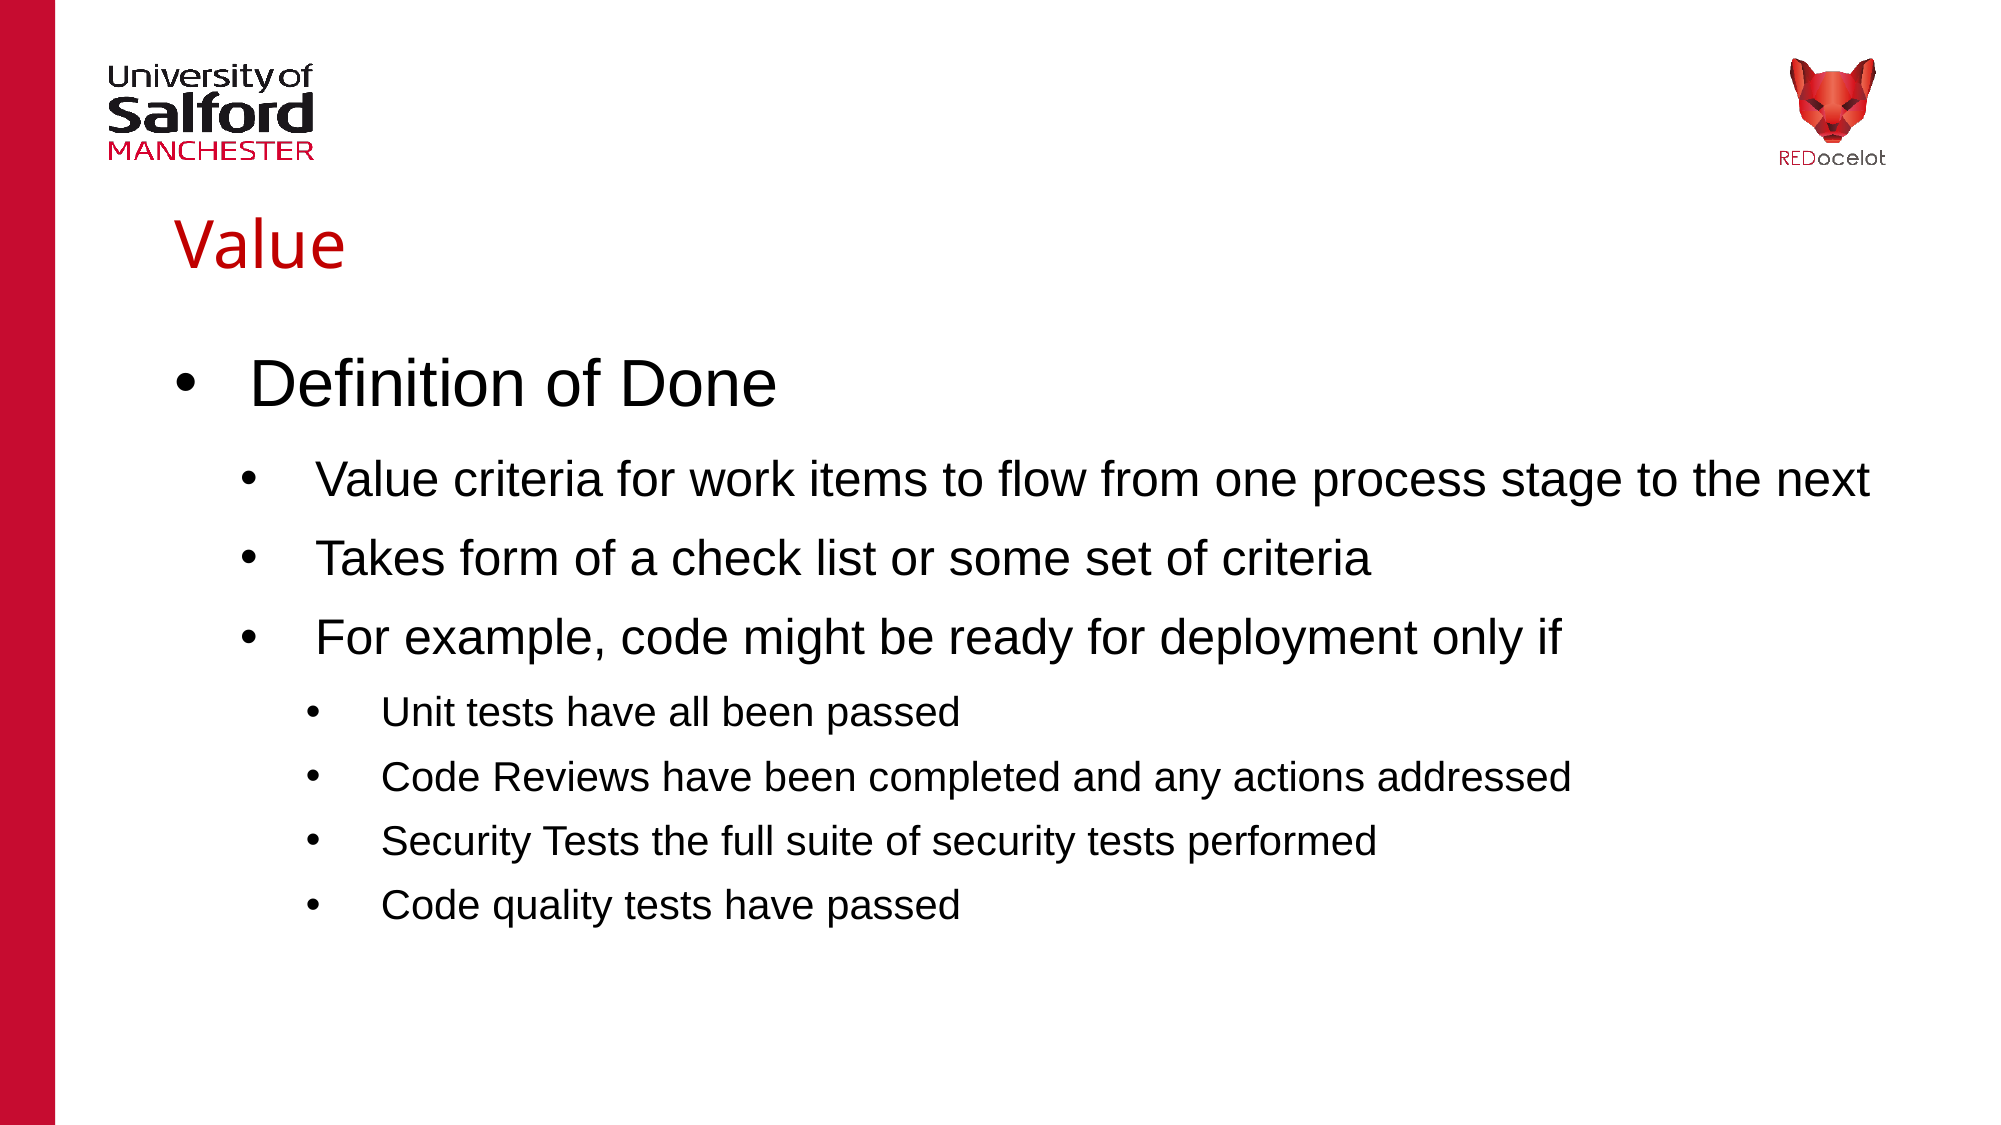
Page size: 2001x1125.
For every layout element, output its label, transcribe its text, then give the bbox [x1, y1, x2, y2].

title Value [159, 201, 1899, 310]
picture [60, 27, 362, 196]
picture [1766, 43, 1899, 180]
list Definition of Done Value criteria for work items to flow from one process stage to the next Takes form of a check list or some set of criteria For example, code might be ready for deployment only if Unit tests have all been passed Code Reviews have been completed and any actions addressed Security Tests the full suite of security tests performed Code quality tests have passed [159, 340, 1899, 1004]
